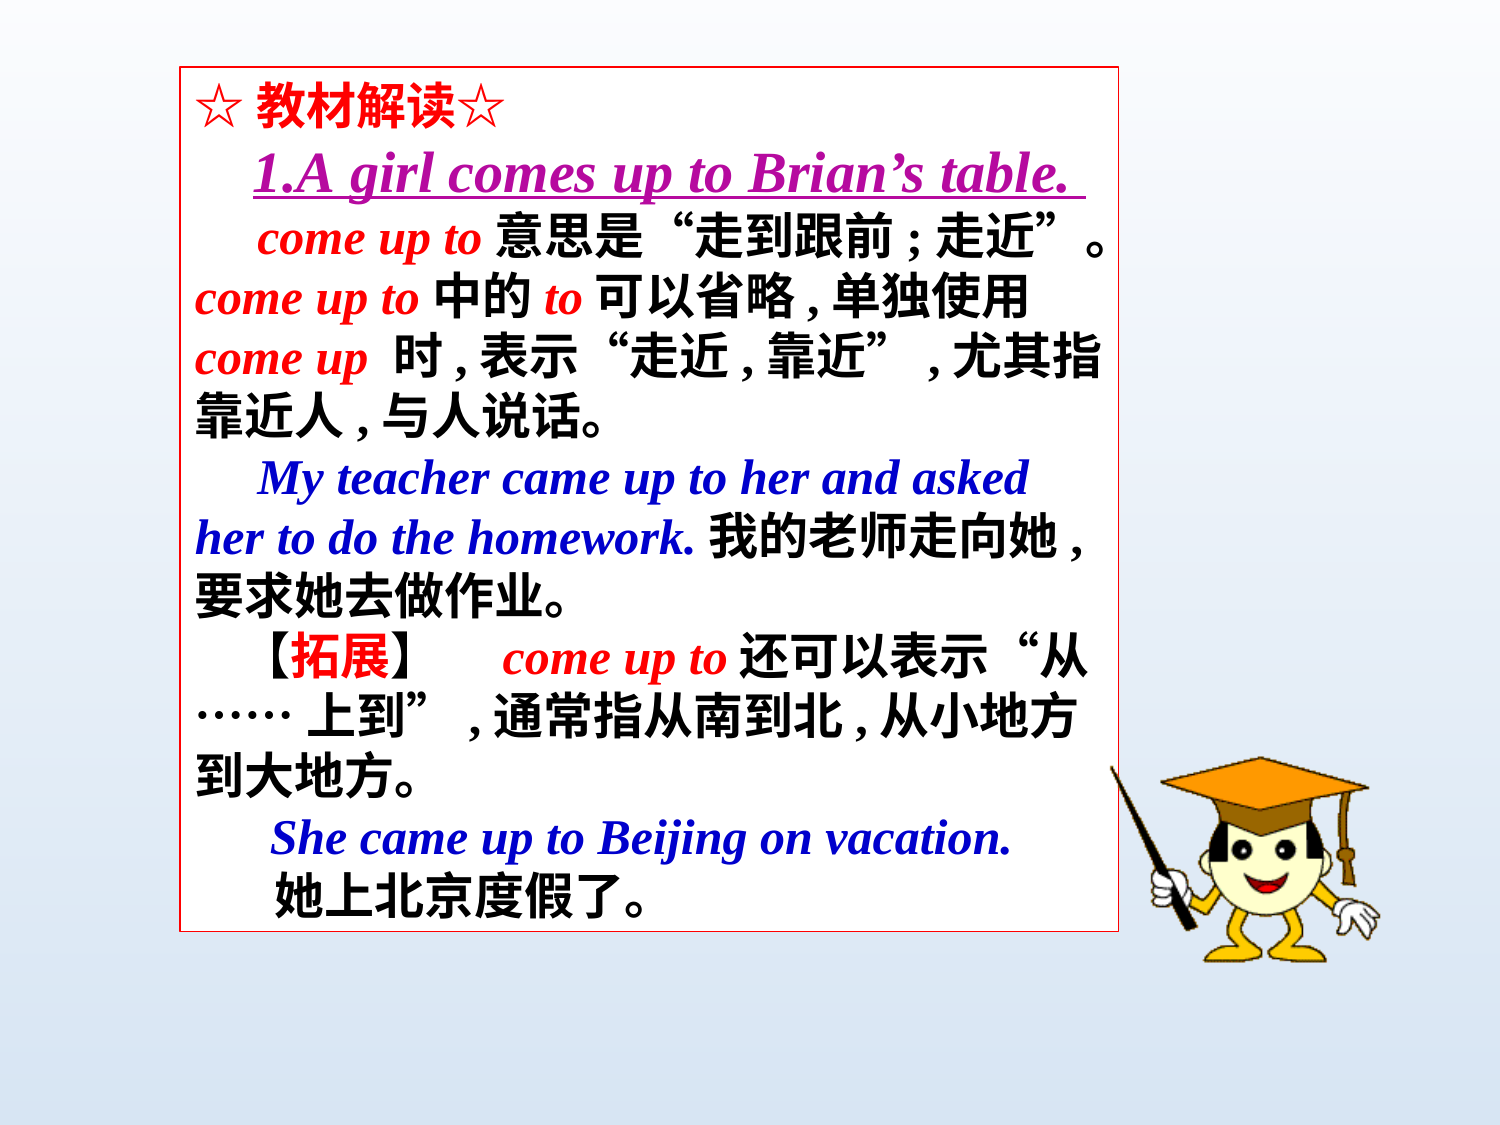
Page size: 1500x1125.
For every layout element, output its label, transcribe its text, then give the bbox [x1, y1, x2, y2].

picture [1090, 741, 1404, 977]
text_box ☆教材解读☆ 1.A girl comes up to Brian’s table. come up to意思是“走到跟前;走近”。come up to中的to可以省略,单独使用come up 时,表示“走近,靠近”,尤其指靠近人,与人说话。 My teacher came up to her and asked her to do the homework.我的老师走向她,要求她去做作业。 【拓展】 come up to还可以表示“从 ……上到”,通常指从南到北,从小地方到大地方。 She came up to Beijing on vacation. 她上北京度假了。 [180, 66, 1119, 932]
